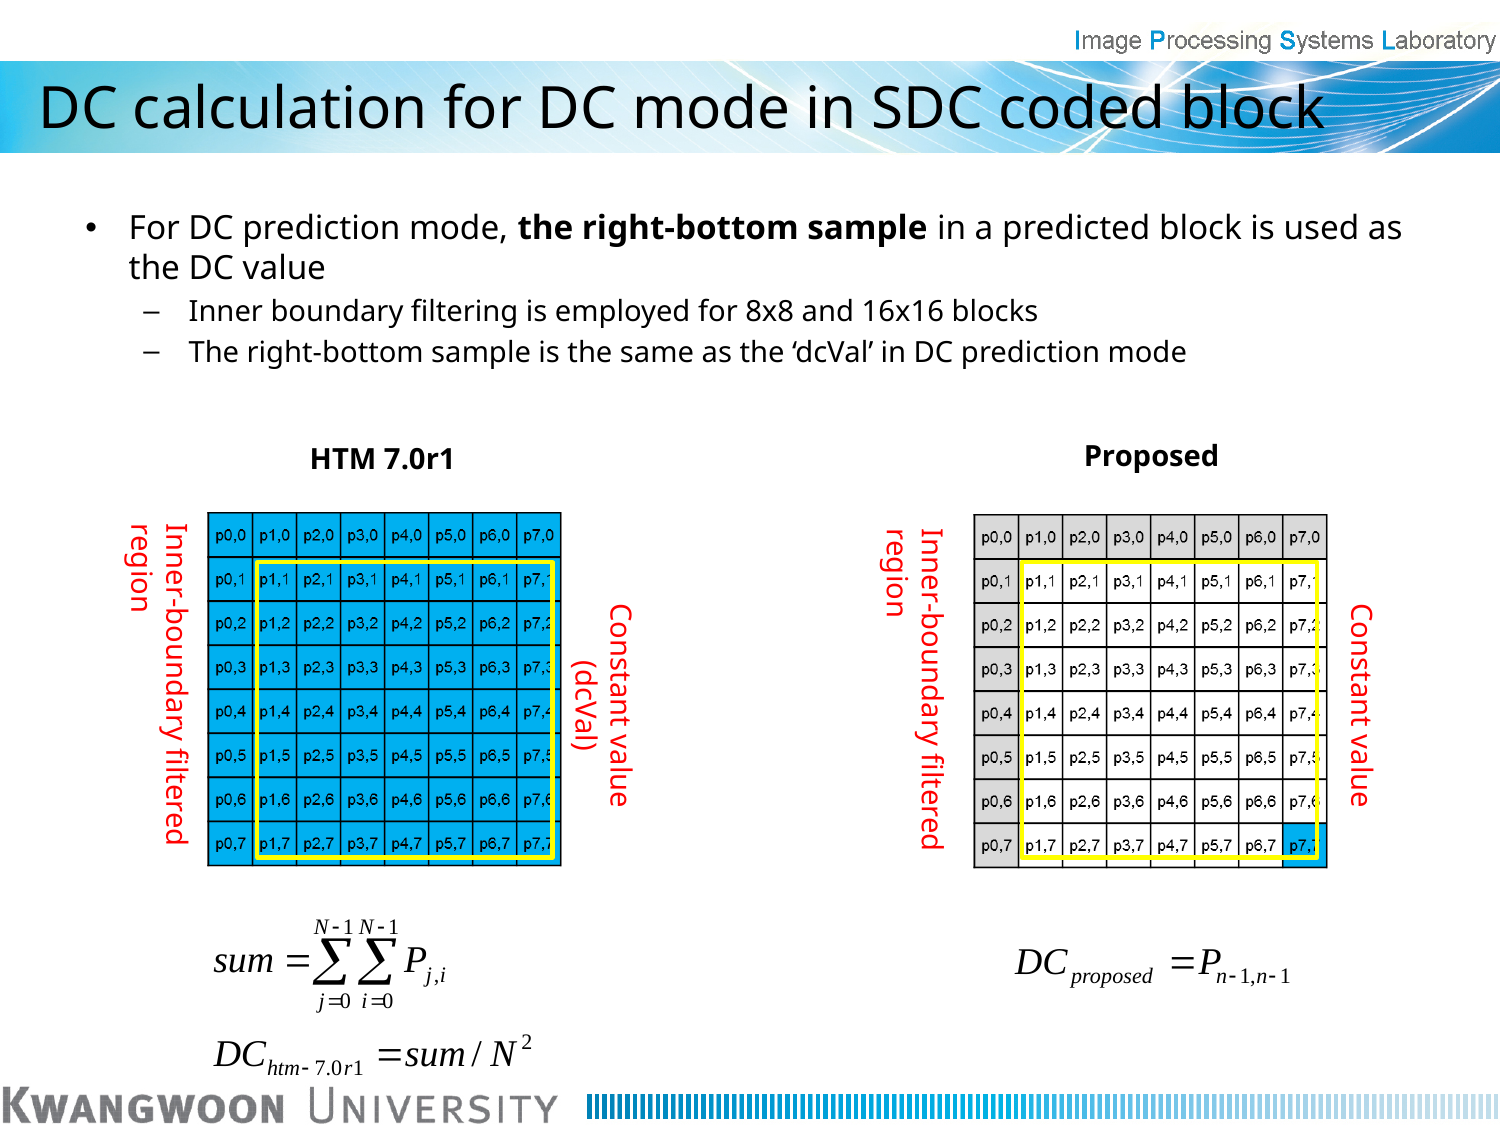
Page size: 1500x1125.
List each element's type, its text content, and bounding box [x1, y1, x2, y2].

text_box Constant value (dcVal) [566, 588, 648, 823]
picture [0, 0, 1500, 1125]
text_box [1008, 936, 1296, 997]
text_box Inner-boundary filtered region [873, 514, 959, 874]
title DC calculation for DC mode in SDC coded block [23, 58, 1474, 153]
text_box Proposed [1069, 429, 1235, 480]
list For DC prediction mode, the right-bottom sample in a predicted block is used as the DC value Inner boundary filtering is employed for 8x8 and 16x16 blocks The right-bottom sample is the same as the ‘dcVal’ in DC prediction mode [70, 198, 1426, 411]
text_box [206, 908, 538, 1085]
text_box Inner-boundary filtered region [118, 509, 203, 870]
text_box HTM 7.0r1 [294, 433, 471, 483]
text_box Constant value [1338, 588, 1388, 823]
